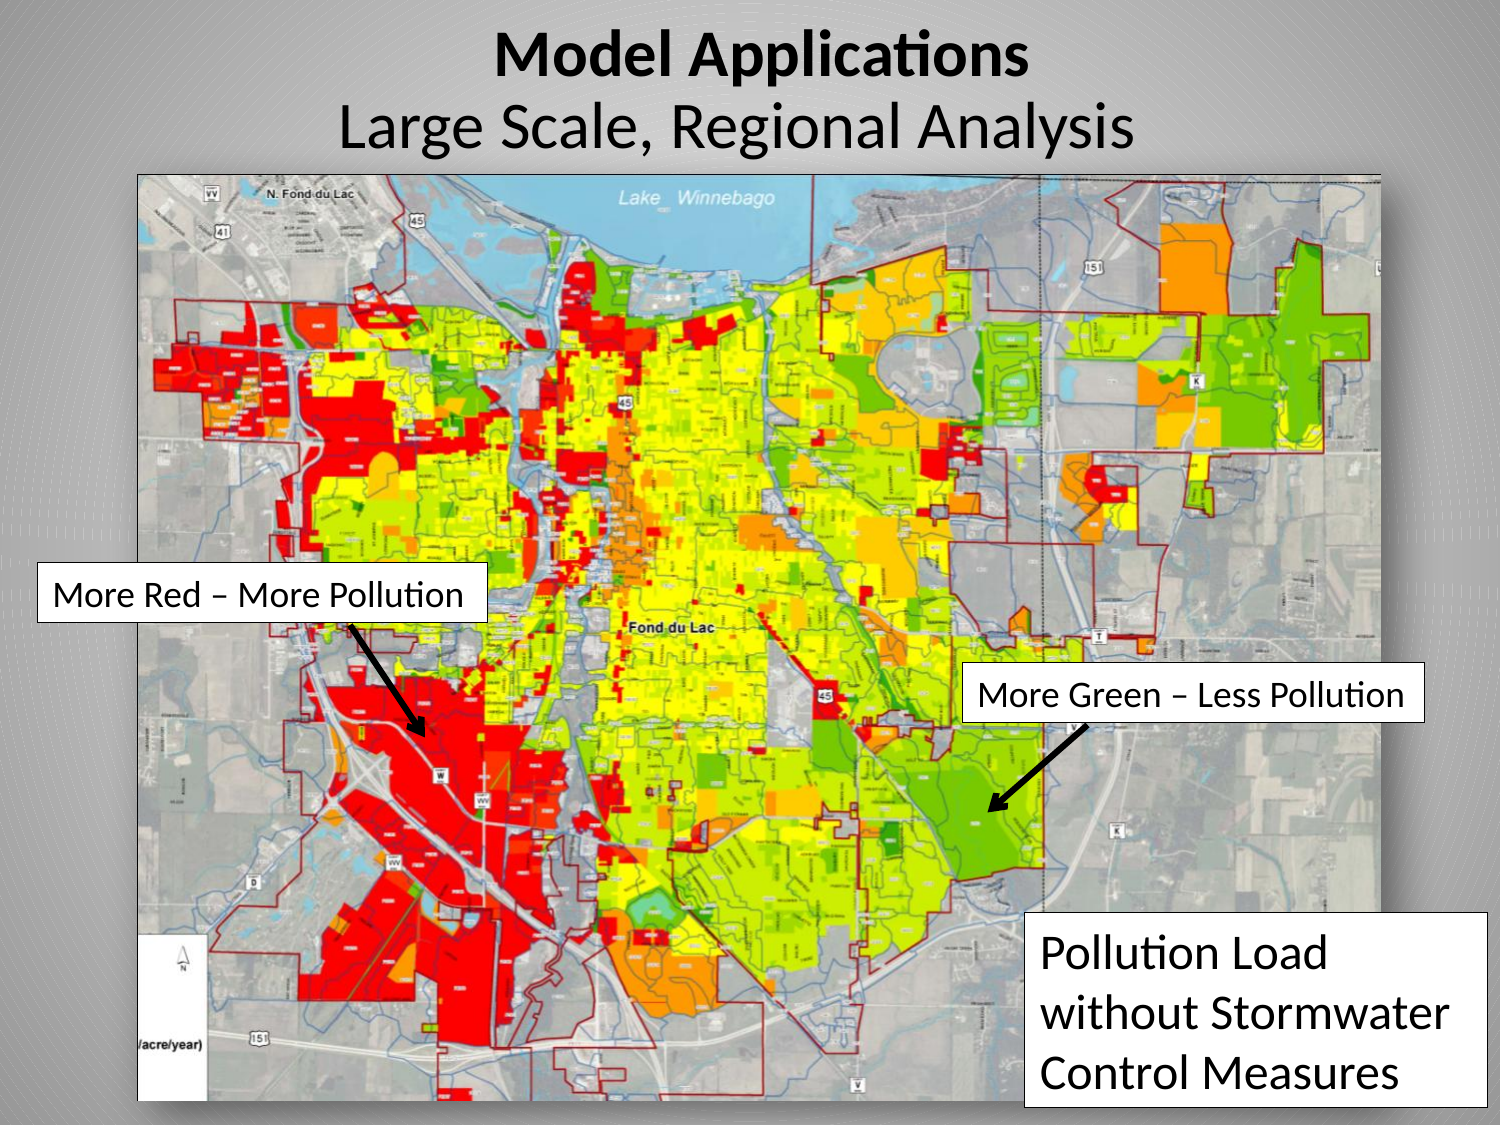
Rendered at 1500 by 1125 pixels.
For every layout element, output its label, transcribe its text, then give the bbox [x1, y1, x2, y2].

text_box More Green – Less Pollution [1385, 662, 1425, 723]
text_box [349, 624, 426, 738]
text_box Large Scale, Regional Analysis [62, 75, 1413, 188]
picture [137, 174, 1381, 1101]
text_box Pollution Load without Stormwater Control Measures [1382, 912, 1488, 1108]
text_box Model Applications [87, 0, 1438, 101]
text_box More Red – More Pollution [37, 562, 132, 623]
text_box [987, 724, 1088, 813]
